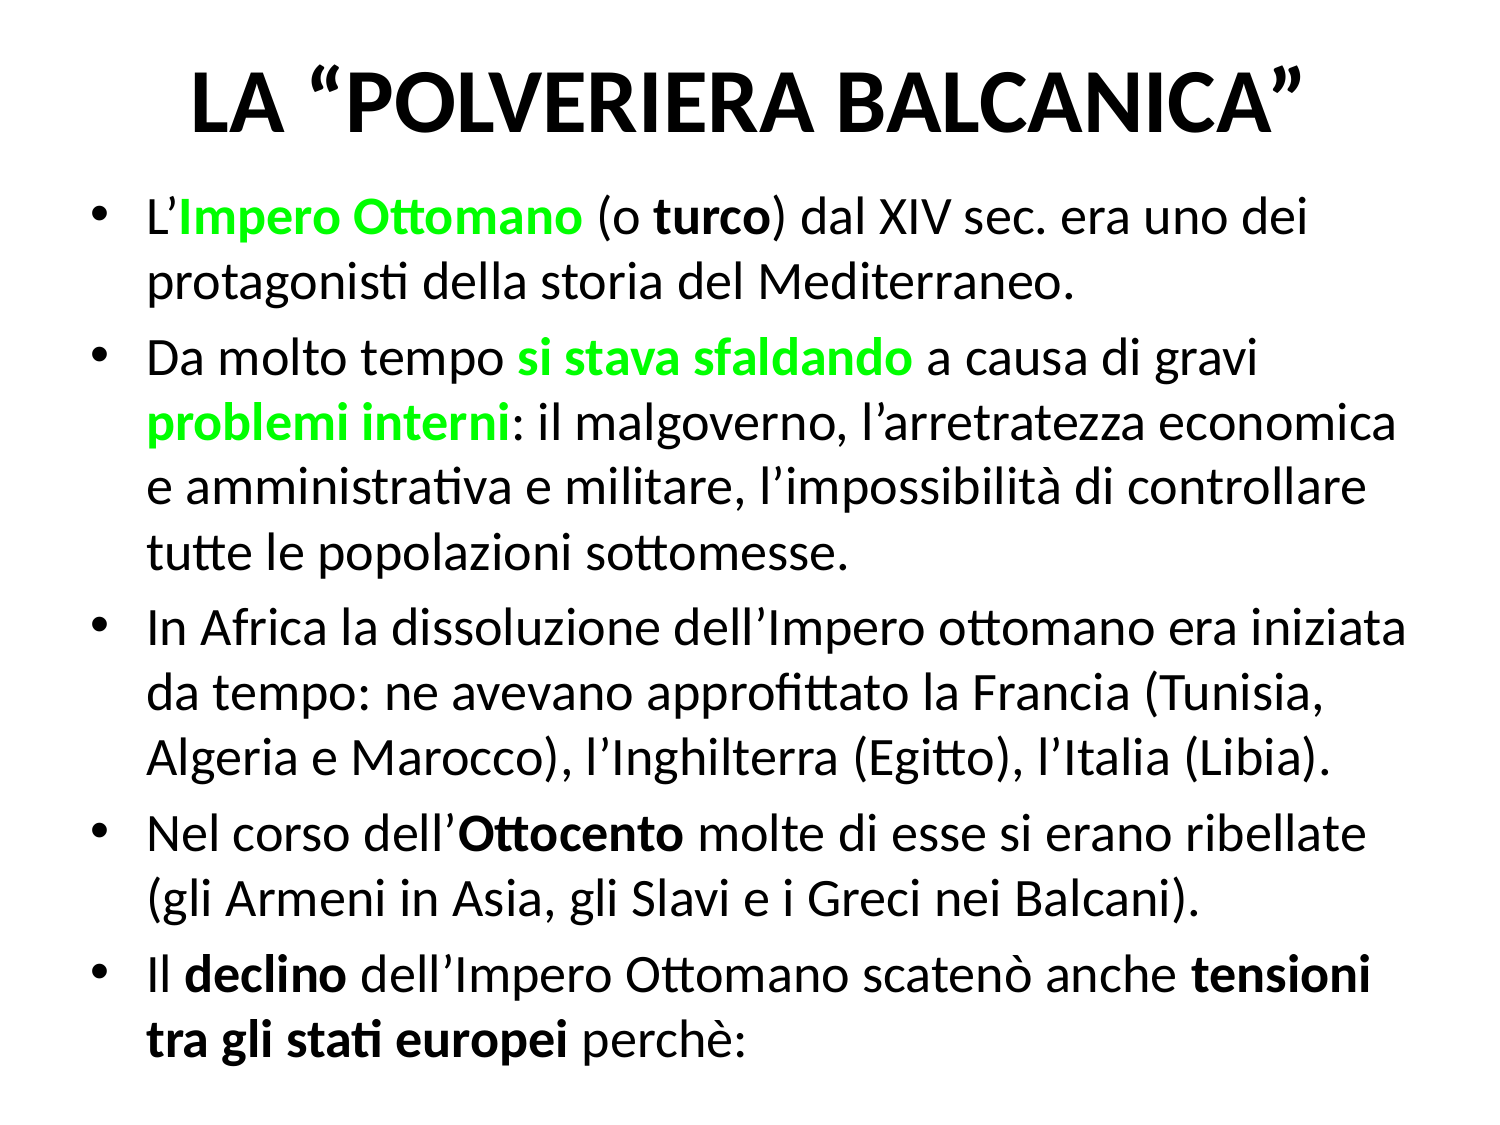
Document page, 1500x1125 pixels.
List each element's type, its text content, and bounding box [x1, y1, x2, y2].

list L’Impero Ottomano (o turco) dal XIV sec. era uno dei protagonisti della storia del Mediterraneo. Da molto tempo si stava sfaldando a causa di gravi problemi interni: il malgoverno, l’arretratezza economica e amministrativa e militare, l’impossibilità di controllare tutte le popolazioni sottomesse. In Africa la dissoluzione dell’Impero ottomano era iniziata da tempo: ne avevano approfittato la Francia (Tunisia, Algeria e Marocco), l’Inghilterra (Egitto), l’Italia (Libia). Nel corso dell’Ottocento molte di esse si erano ribellate (gli Armeni in Asia, gli Slavi e i Greci nei Balcani). Il declino dell’Impero Ottomano scatenò anche tensioni tra gli stati europei perchè: [75, 172, 1425, 1071]
title LA “POLVERIERA BALCANICA” [75, 30, 1425, 161]
